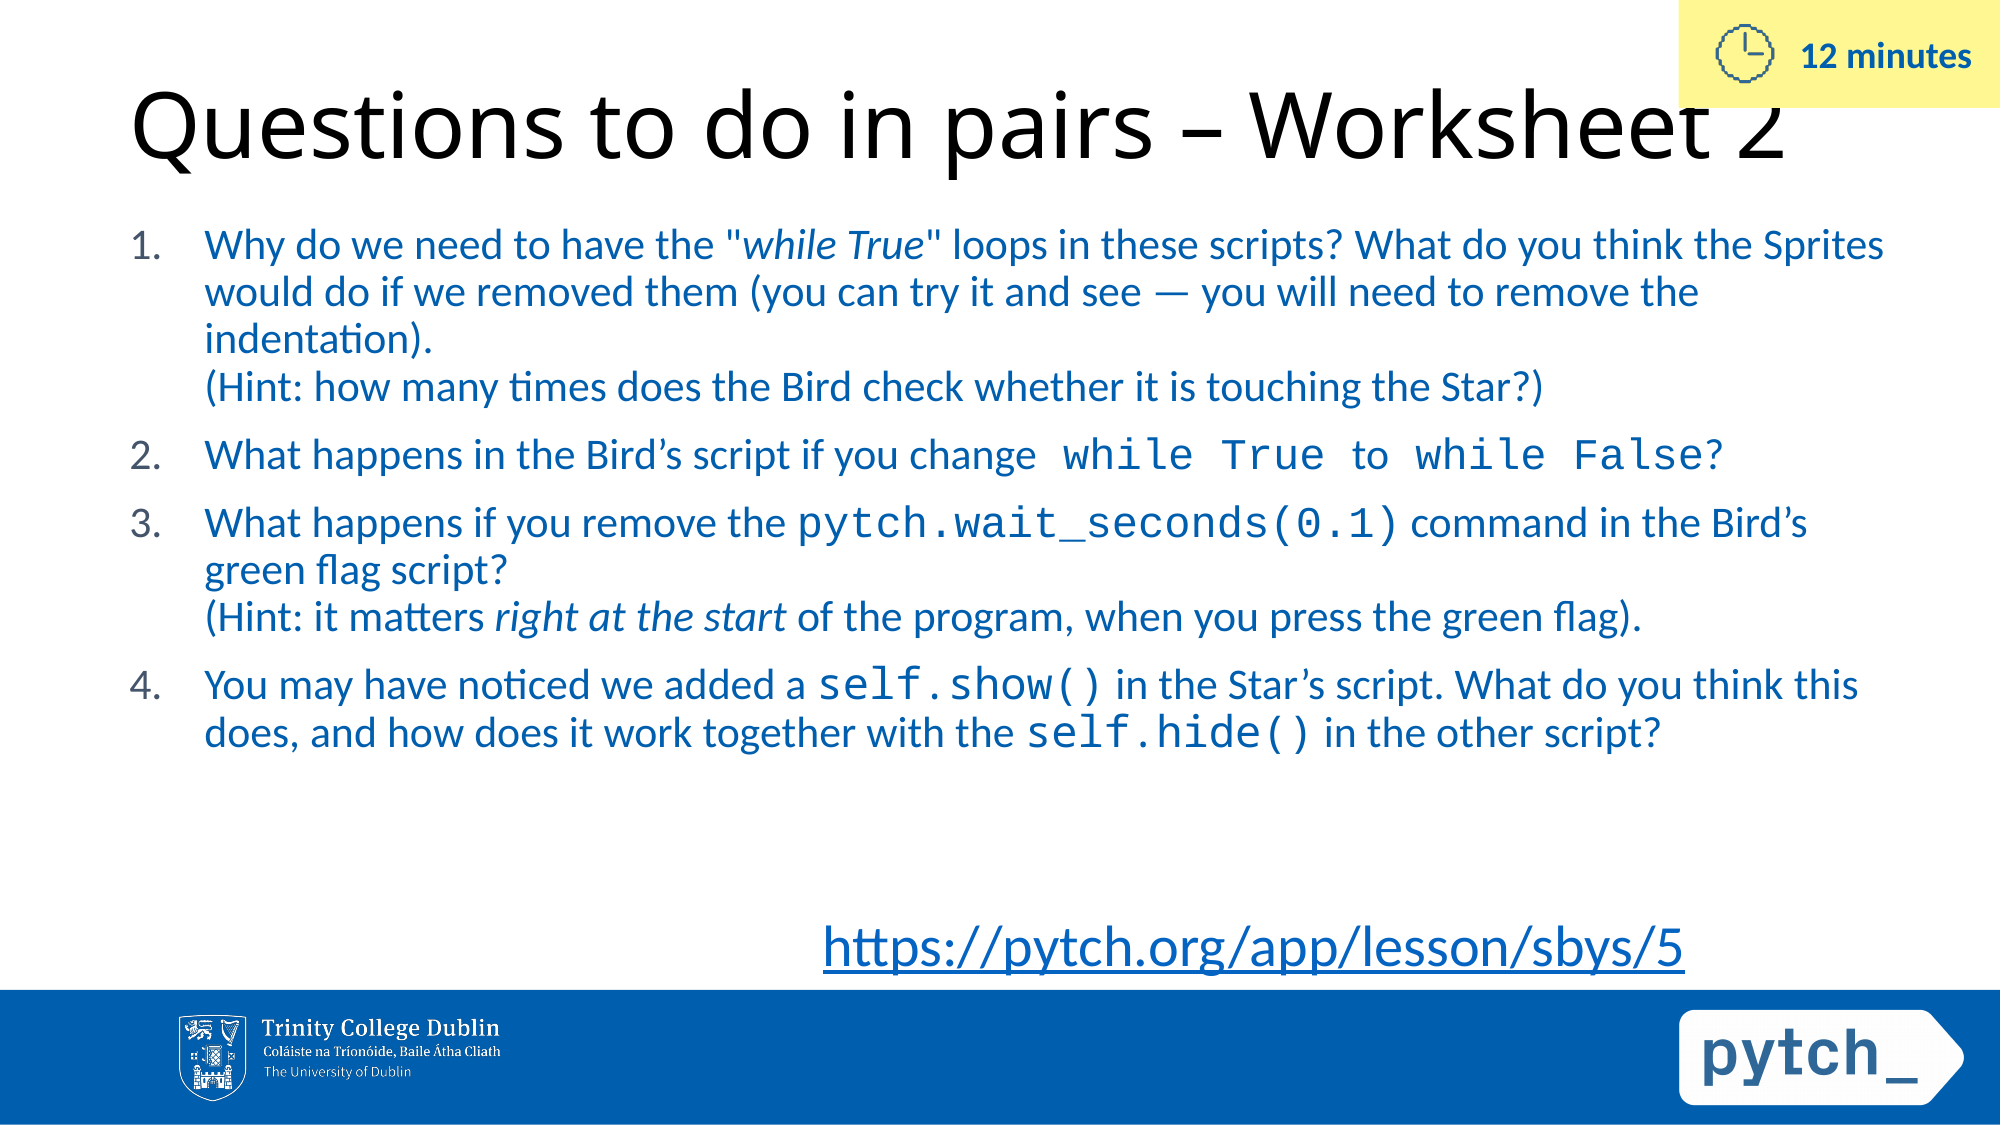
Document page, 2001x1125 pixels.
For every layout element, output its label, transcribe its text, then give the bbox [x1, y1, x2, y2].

text_box https://pytch.org/app/lesson/sbys/5 [807, 900, 1805, 986]
picture [1590, 894, 2001, 1125]
picture [178, 1014, 502, 1102]
list Why do we need to have the "while True" loops in these scripts? What do you think the Sprites would do if we removed them (you can try it and see — you will need to remove the indentation). (Hint: how many times does the Bird check whether it is touching the Star?) What happens in the Bird’s script if you change while True to while False? What happens if you remove the pytch.wait_seconds(0.1) command in the Bird’s green flag script? (Hint: it matters right at the start of the program, when you press the green flag). You may have noticed we added a self.show() in the Star’s script. What do you think this does, and how does it work together with the self.hide() in the other script? [114, 213, 1919, 779]
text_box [1678, 0, 2000, 108]
title Questions to do in pairs – Worksheet 2 [114, 20, 1840, 213]
